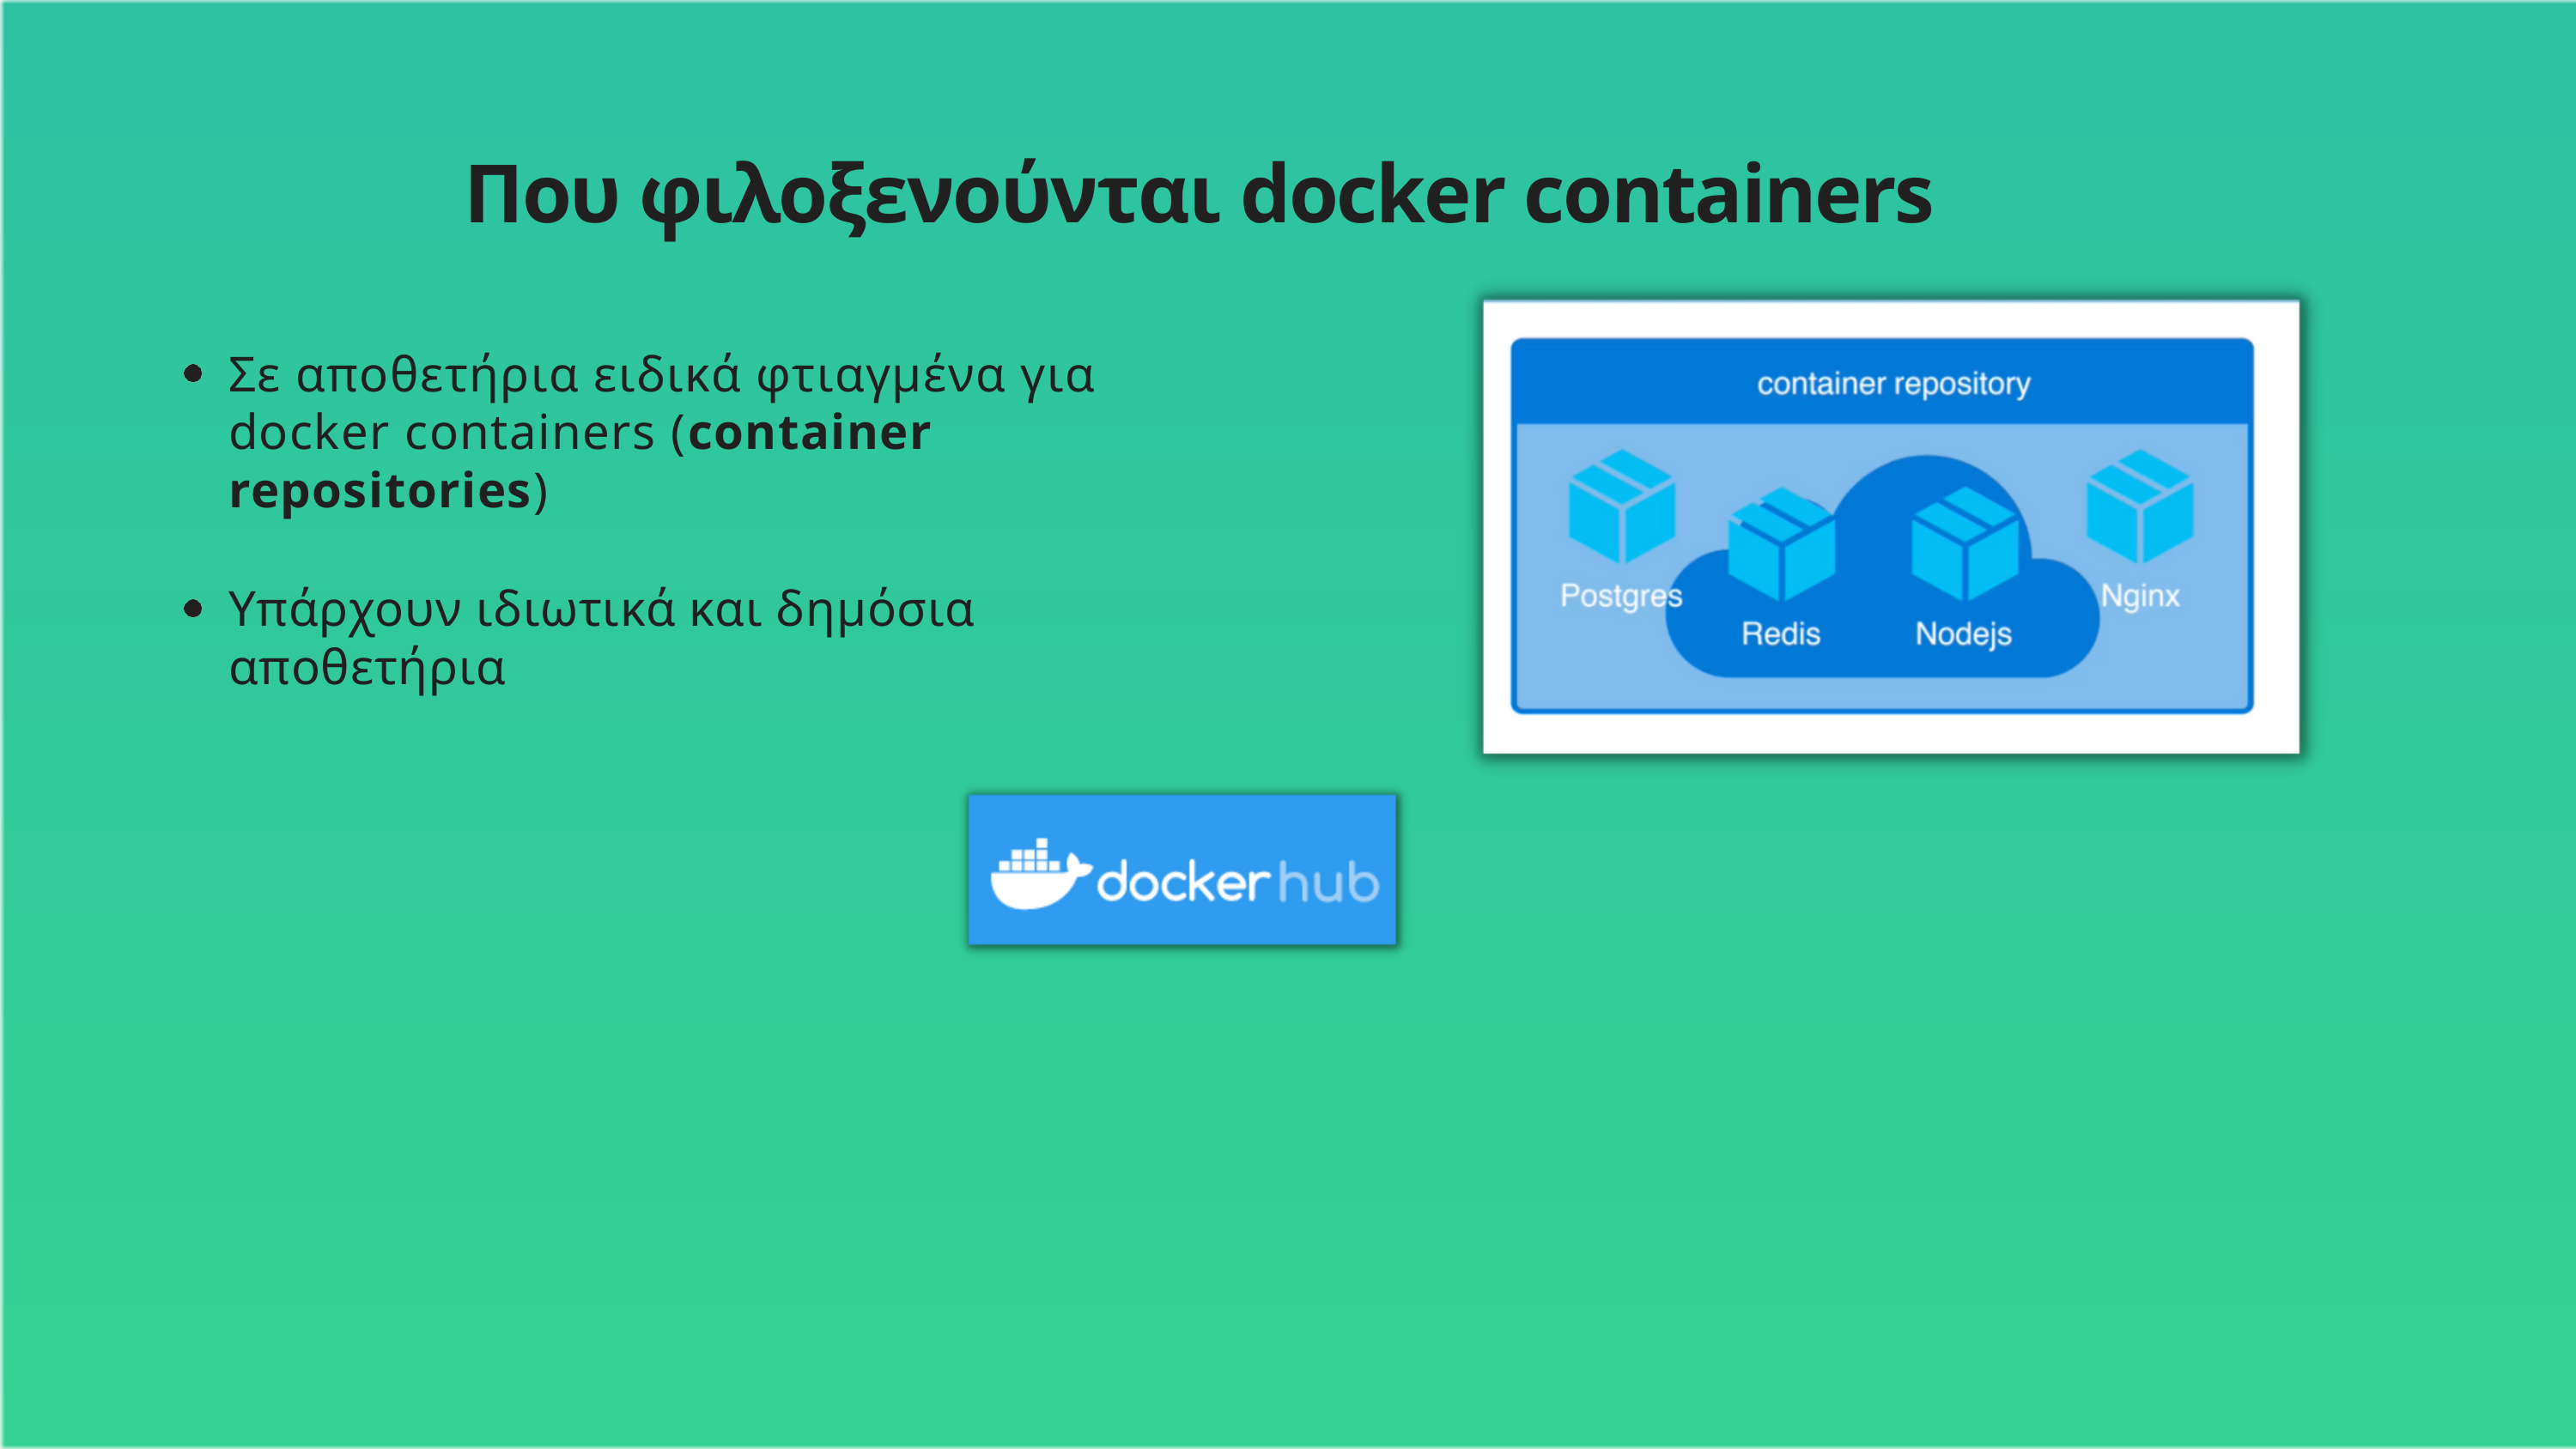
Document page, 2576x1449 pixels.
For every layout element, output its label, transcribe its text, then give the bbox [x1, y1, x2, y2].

title Που φιλοξενούνται docker containers [462, 140, 2087, 385]
text_box Σε αποθετήρια ειδικά φτιαγμένα για docker containers (container repositories) Υπάρχουν ιδιωτικά και δημόσια αποθετήρια [227, 341, 1146, 694]
picture [0, 0, 2576, 1449]
